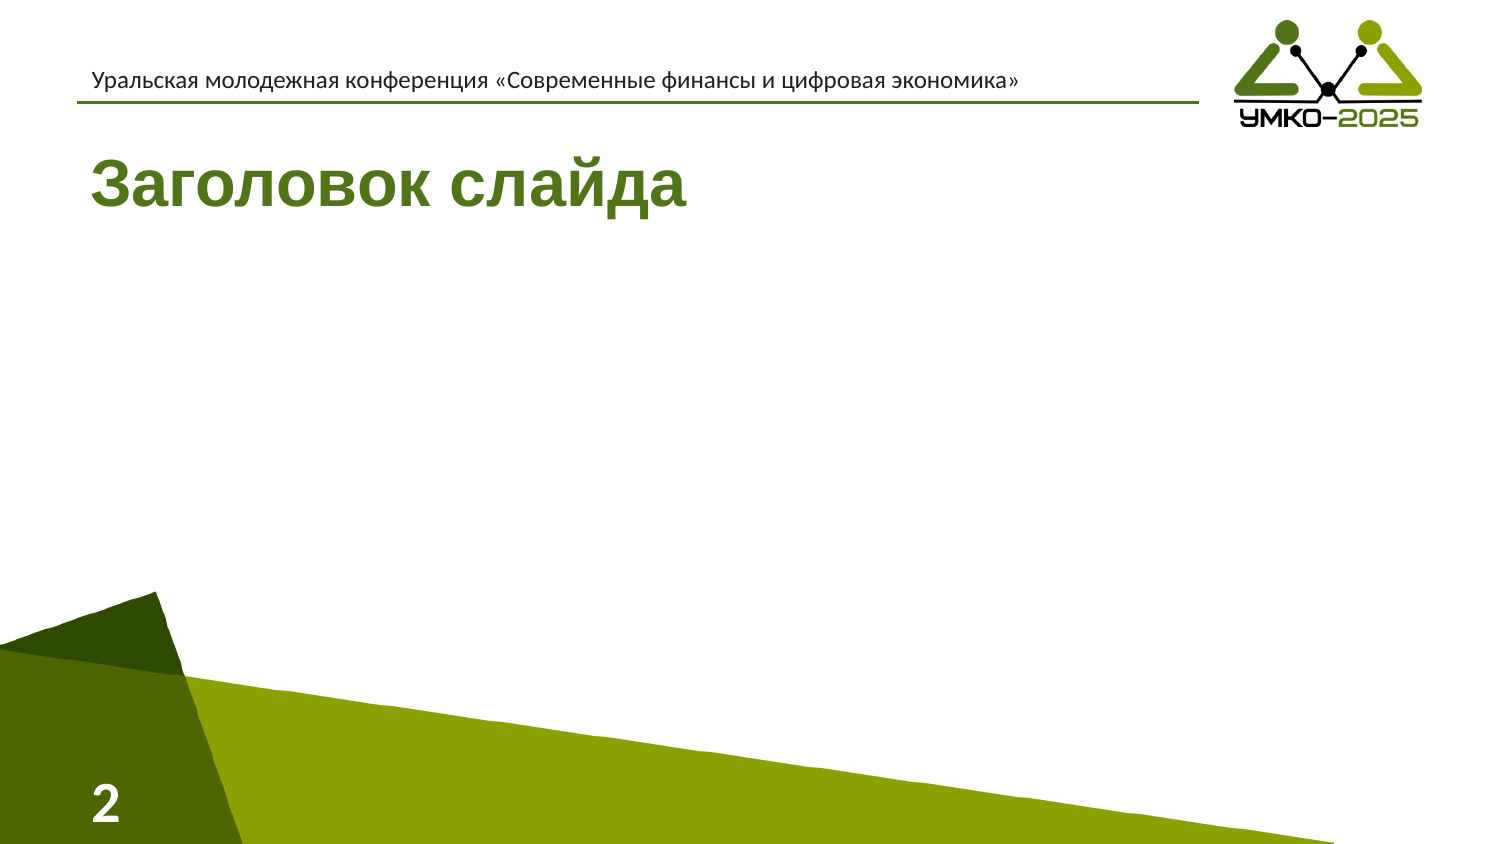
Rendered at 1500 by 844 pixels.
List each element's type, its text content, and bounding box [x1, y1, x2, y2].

title Заголовок слайда [75, 114, 1425, 245]
footer Уральская молодежная конференция «Современные финансы и цифровая экономика» [76, 55, 1046, 101]
slide_number 2 [76, 776, 219, 822]
picture [0, 0, 1500, 844]
